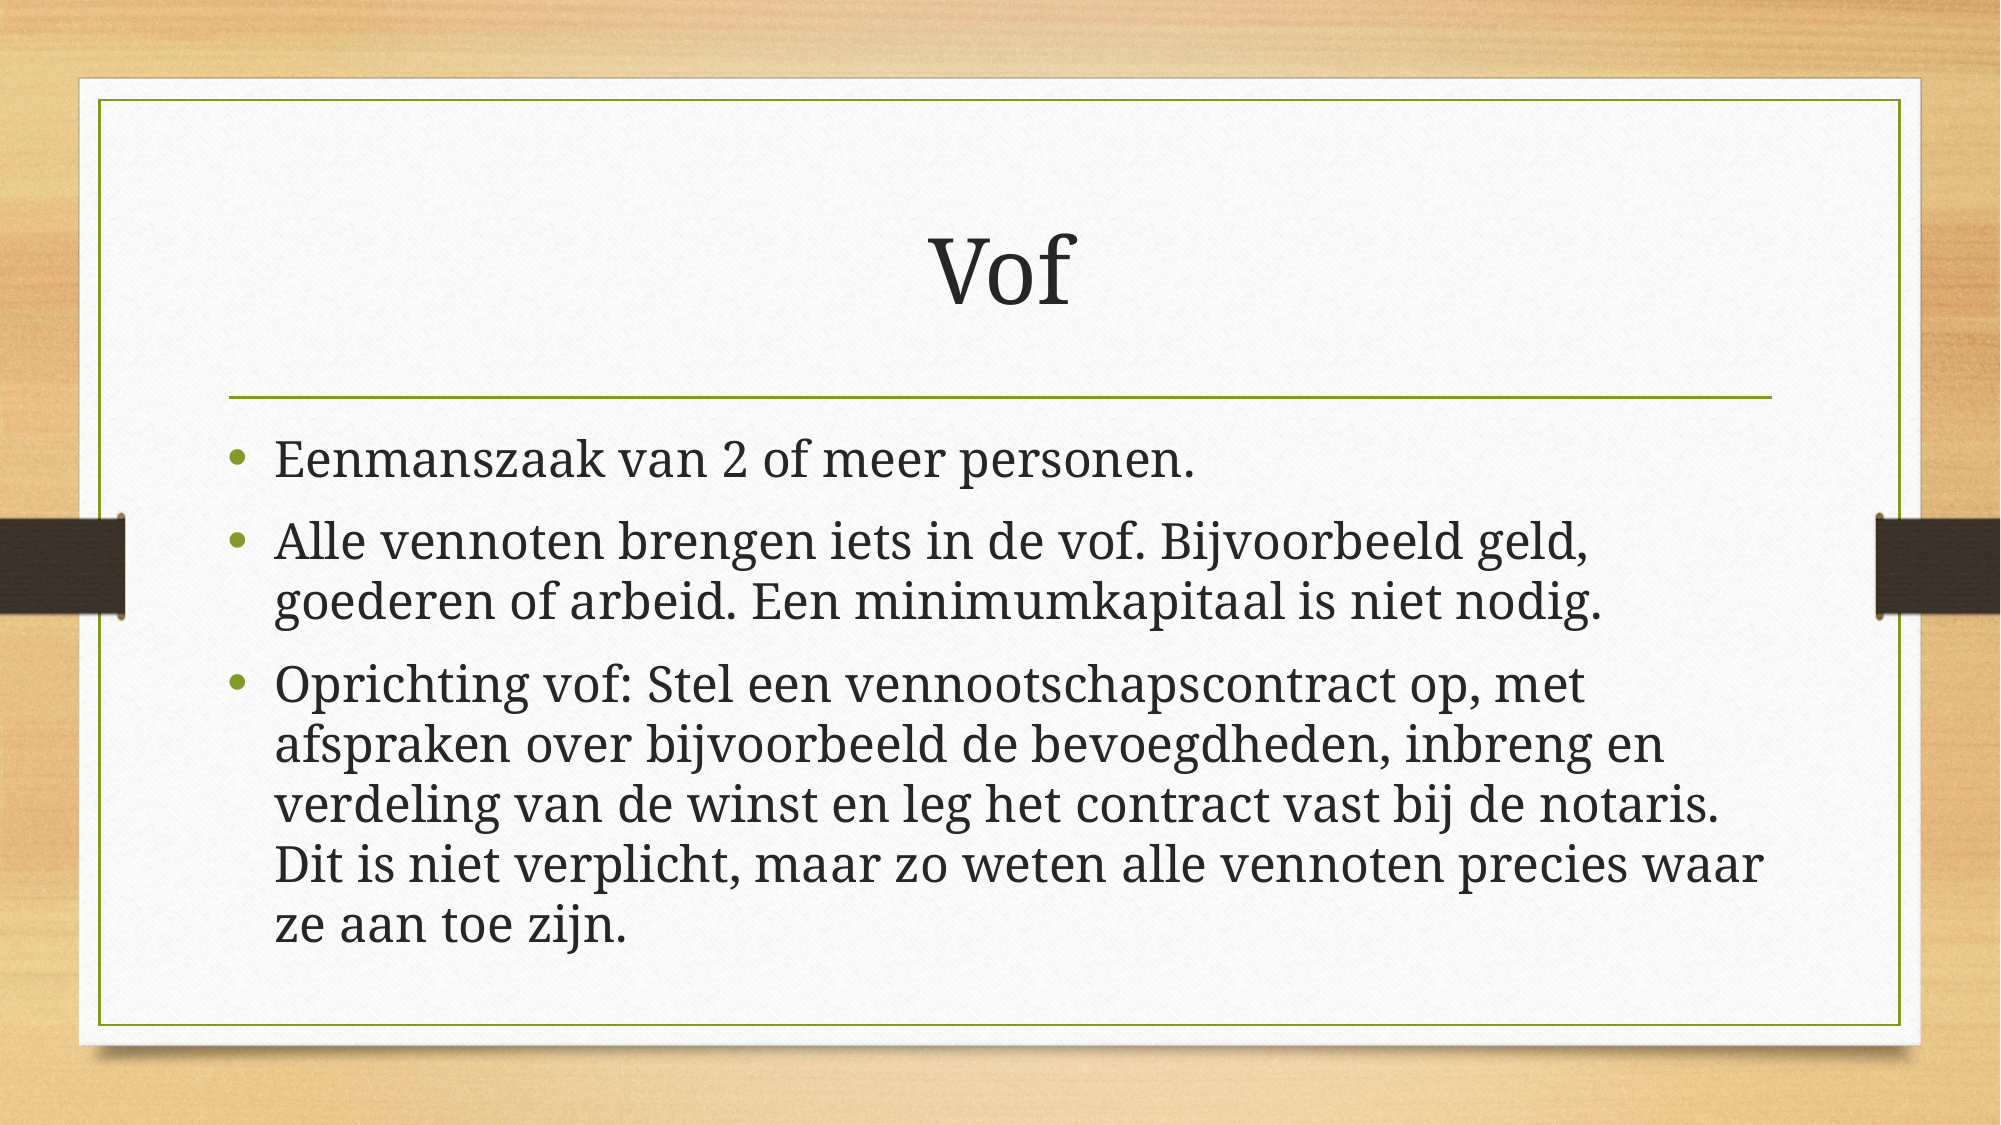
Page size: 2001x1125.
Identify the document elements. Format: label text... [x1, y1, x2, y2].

list Eenmanszaak van 2 of meer personen. Alle vennoten brengen iets in de vof. Bijvoorbeeld geld, goederen of arbeid. Een minimumkapitaal is niet nodig. Oprichting vof: Stel een vennootschapscontract op, met afspraken over bijvoorbeeld de bevoegdheden, inbreng en verdeling van de winst en leg het contract vast bij de notaris. Dit is niet verplicht, maar zo weten alle vennoten precies waar ze aan toe zijn. [212, 419, 1788, 964]
title Vof [212, 161, 1788, 375]
picture [0, 0, 2001, 1125]
